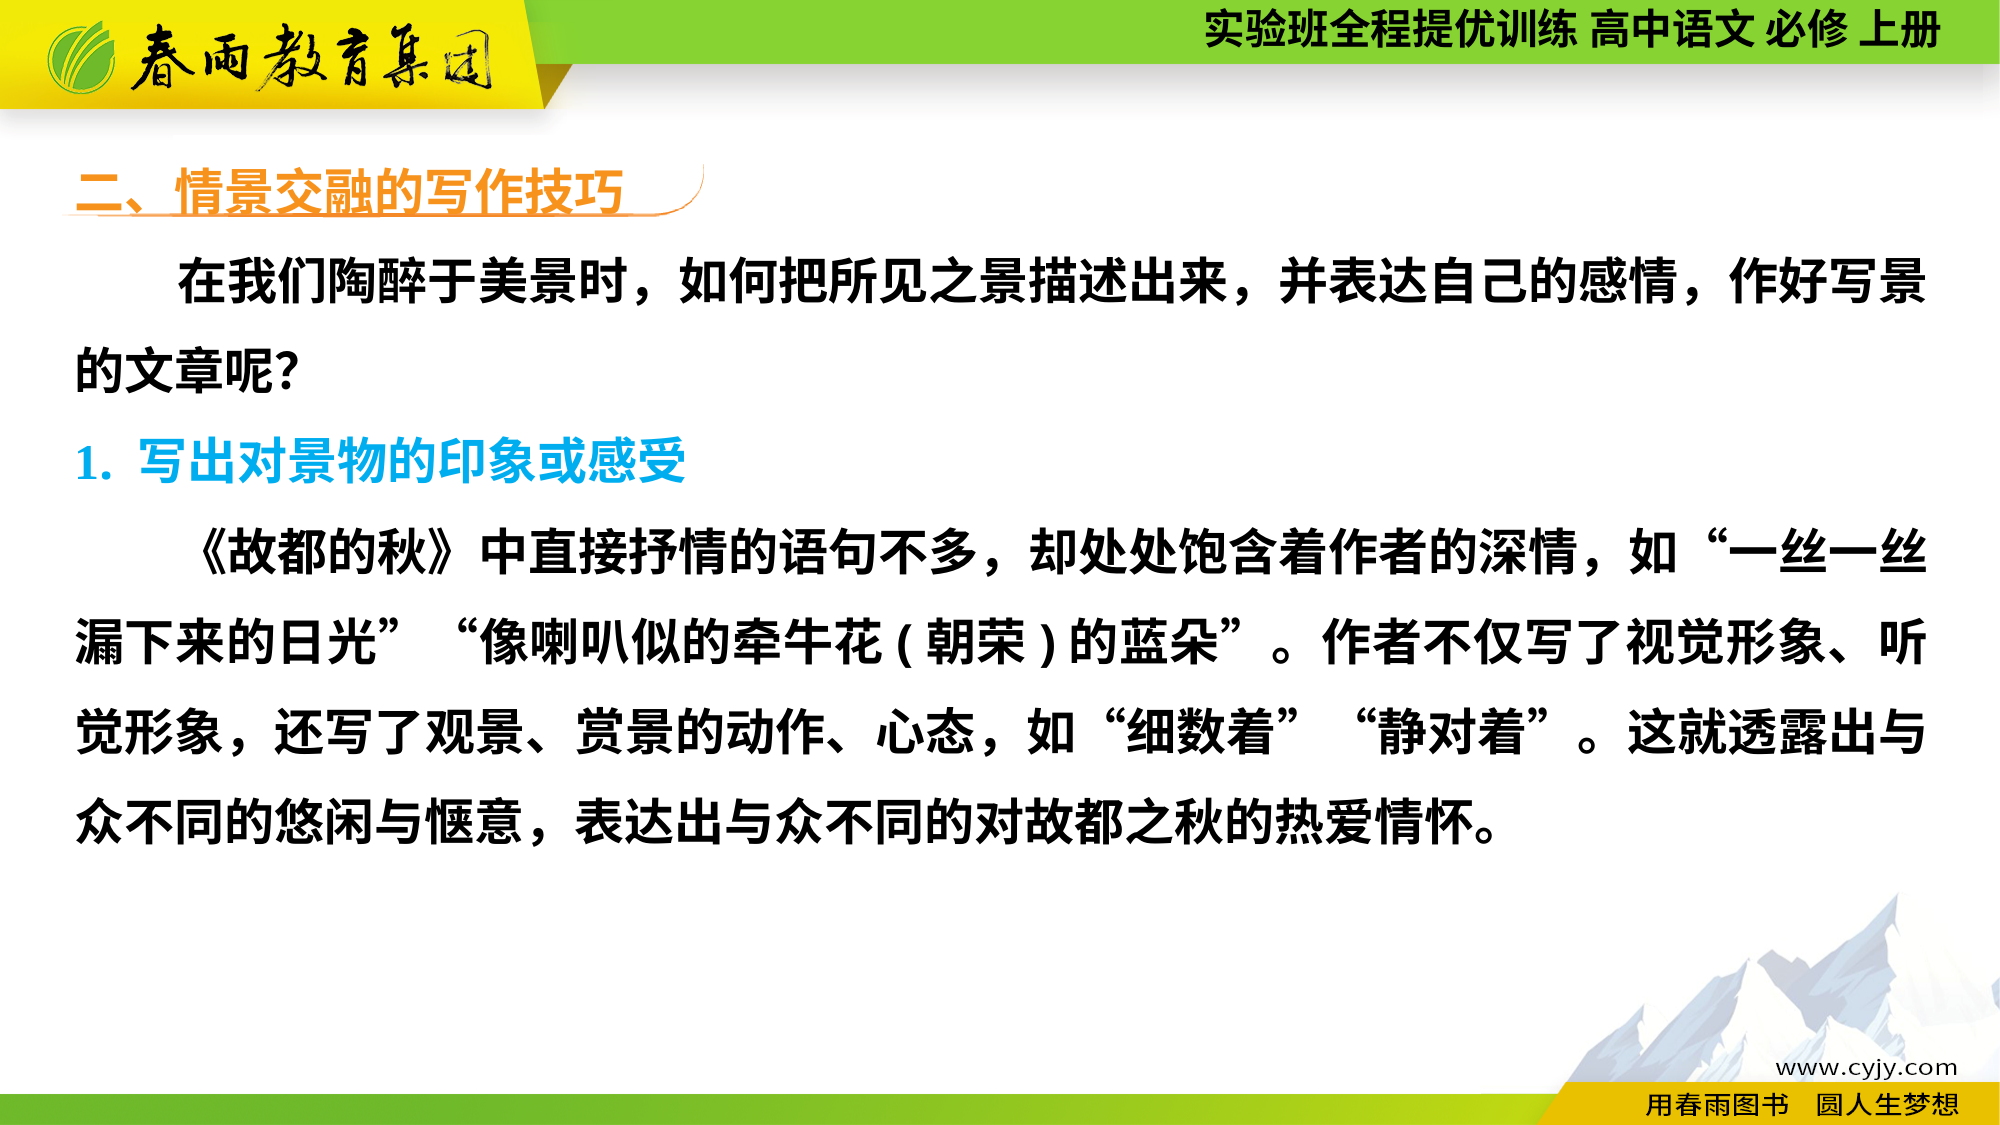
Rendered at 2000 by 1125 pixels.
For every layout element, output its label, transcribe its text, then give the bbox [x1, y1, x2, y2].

list 二、情景交融的写作技巧 在我们陶醉于美景时，如何把所见之景描述出来，并表达自己的感情，作好写景的文章呢？ 1. 写出对景物的印象或感受 《故都的秋》中直接抒情的语句不多，却处处饱含着作者的深情，如“一丝一丝漏下来的日光”“像喇叭似的牵牛花(朝荣)的蓝朵”。作者不仅写了视觉形象、听觉形象，还写了观景、赏景的动作、心态，如“细数着”“静对着”。这就透露出与众不同的悠闲与惬意，表达出与众不同的对故都之秋的热爱情怀。 [59, 122, 1944, 854]
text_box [62, 135, 705, 224]
picture [0, 0, 2000, 1125]
